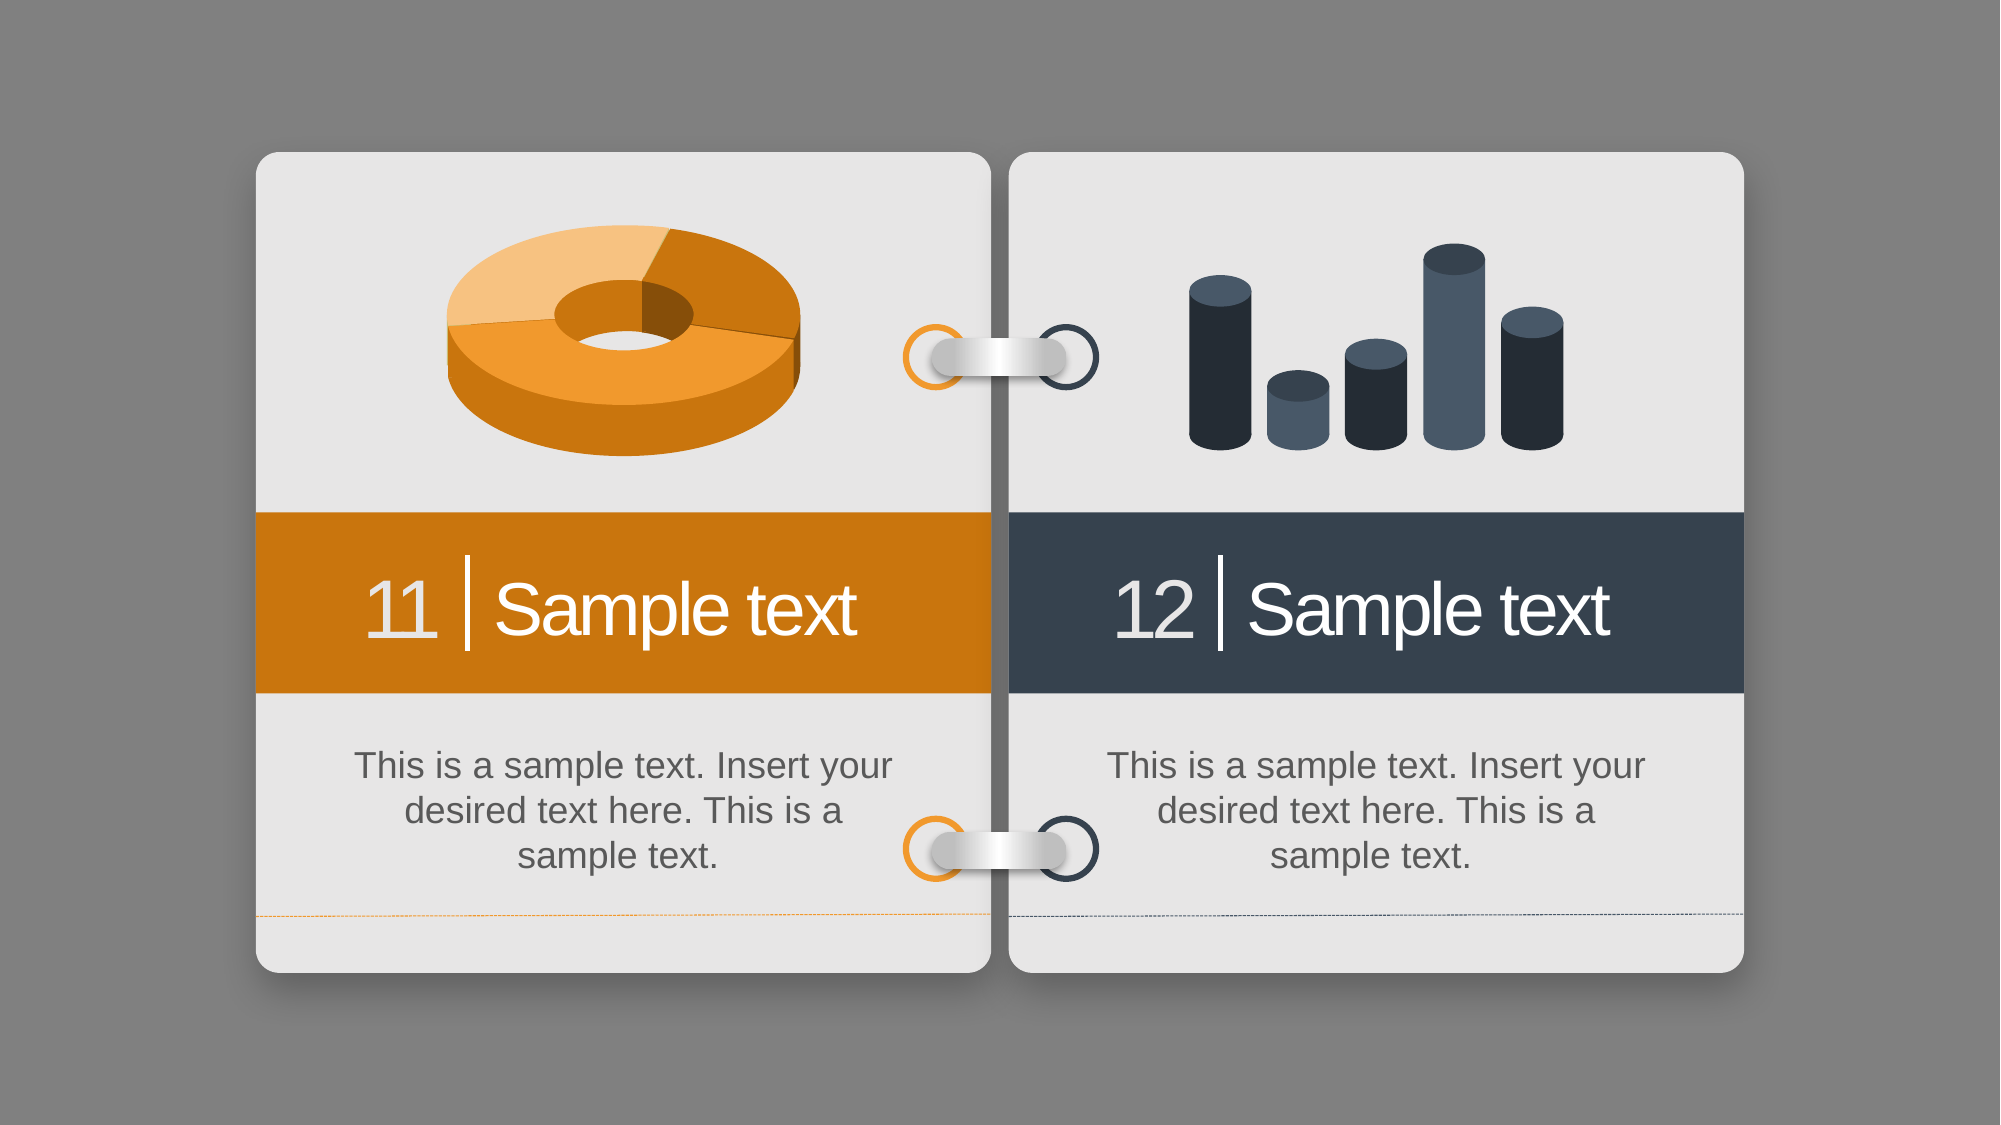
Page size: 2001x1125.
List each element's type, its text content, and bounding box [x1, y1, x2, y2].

text_box This is a sample text. Insert your desired text here. This is a sample text. [1077, 733, 1676, 883]
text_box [446, 225, 801, 457]
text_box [1189, 243, 1563, 450]
text_box [904, 326, 960, 389]
text_box [904, 817, 961, 880]
text_box [254, 150, 993, 974]
text_box [1041, 817, 1098, 880]
text_box [1007, 150, 1746, 974]
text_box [338, 547, 874, 664]
text_box This is a sample text. Insert your desired text here. This is a sample text. [324, 733, 923, 883]
text_box [930, 830, 1068, 871]
text_box [1042, 326, 1098, 389]
text_box [255, 511, 989, 694]
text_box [1091, 547, 1627, 664]
text_box [930, 337, 1068, 377]
text_box [1008, 511, 1745, 694]
